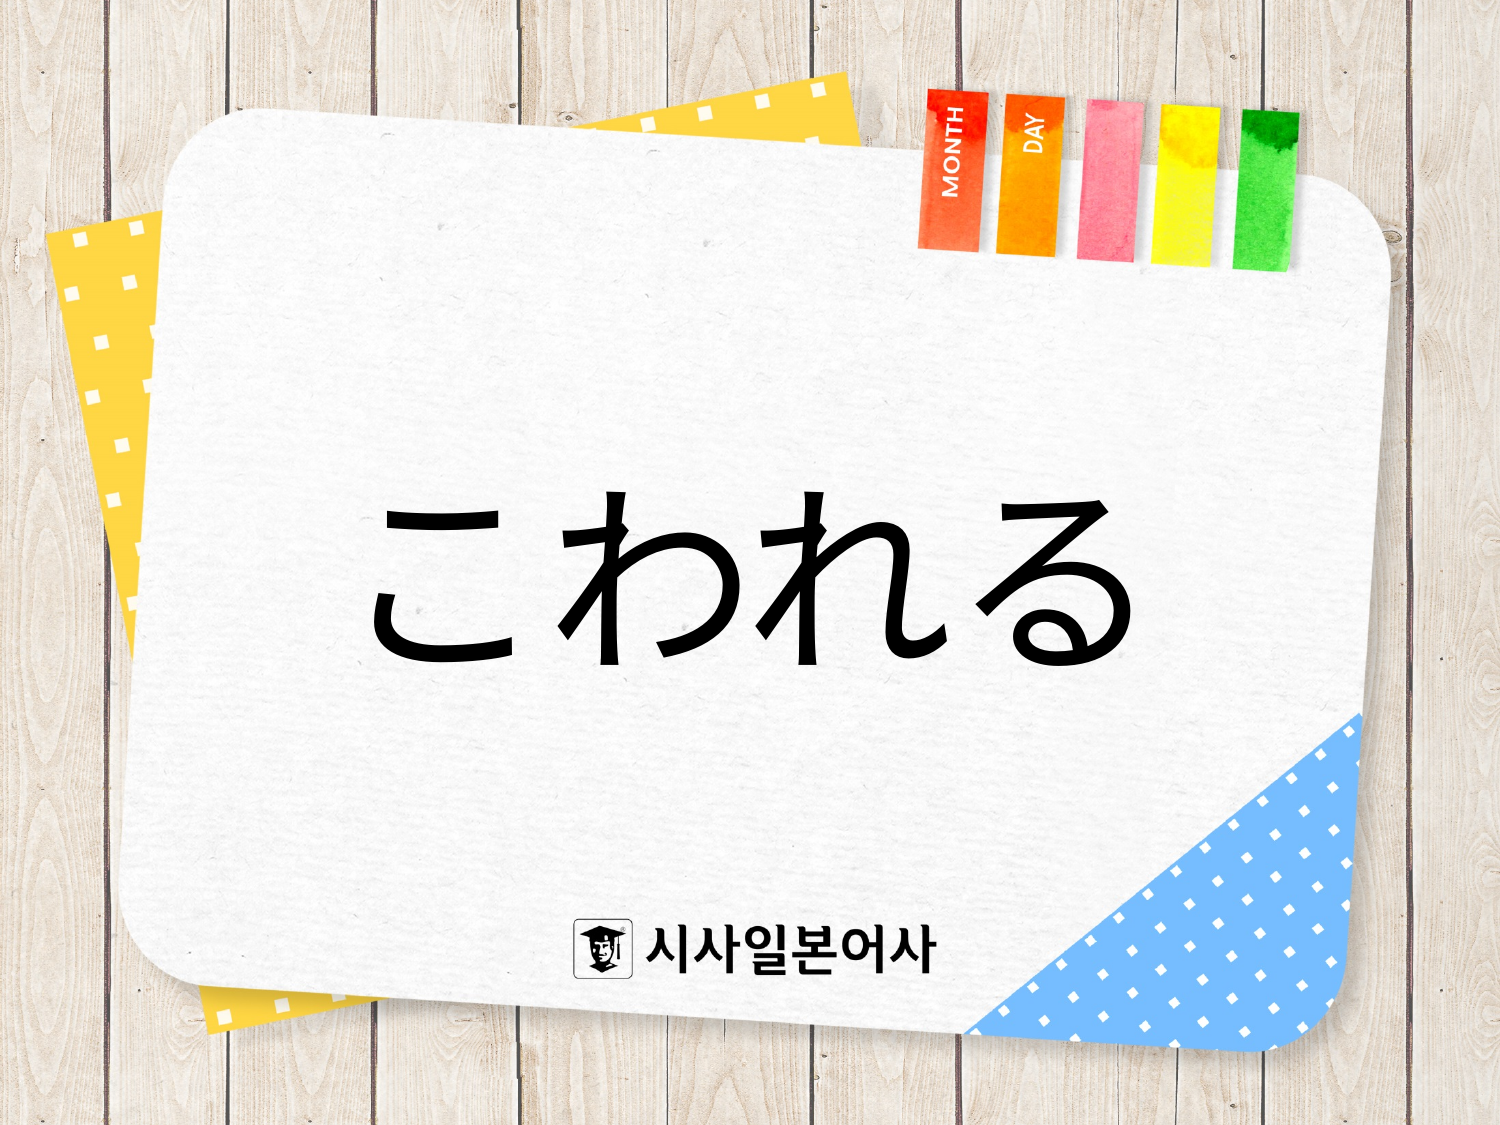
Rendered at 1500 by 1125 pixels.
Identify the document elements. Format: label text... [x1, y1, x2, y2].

picture [0, 0, 1500, 1125]
title こわれる [75, 338, 1425, 811]
